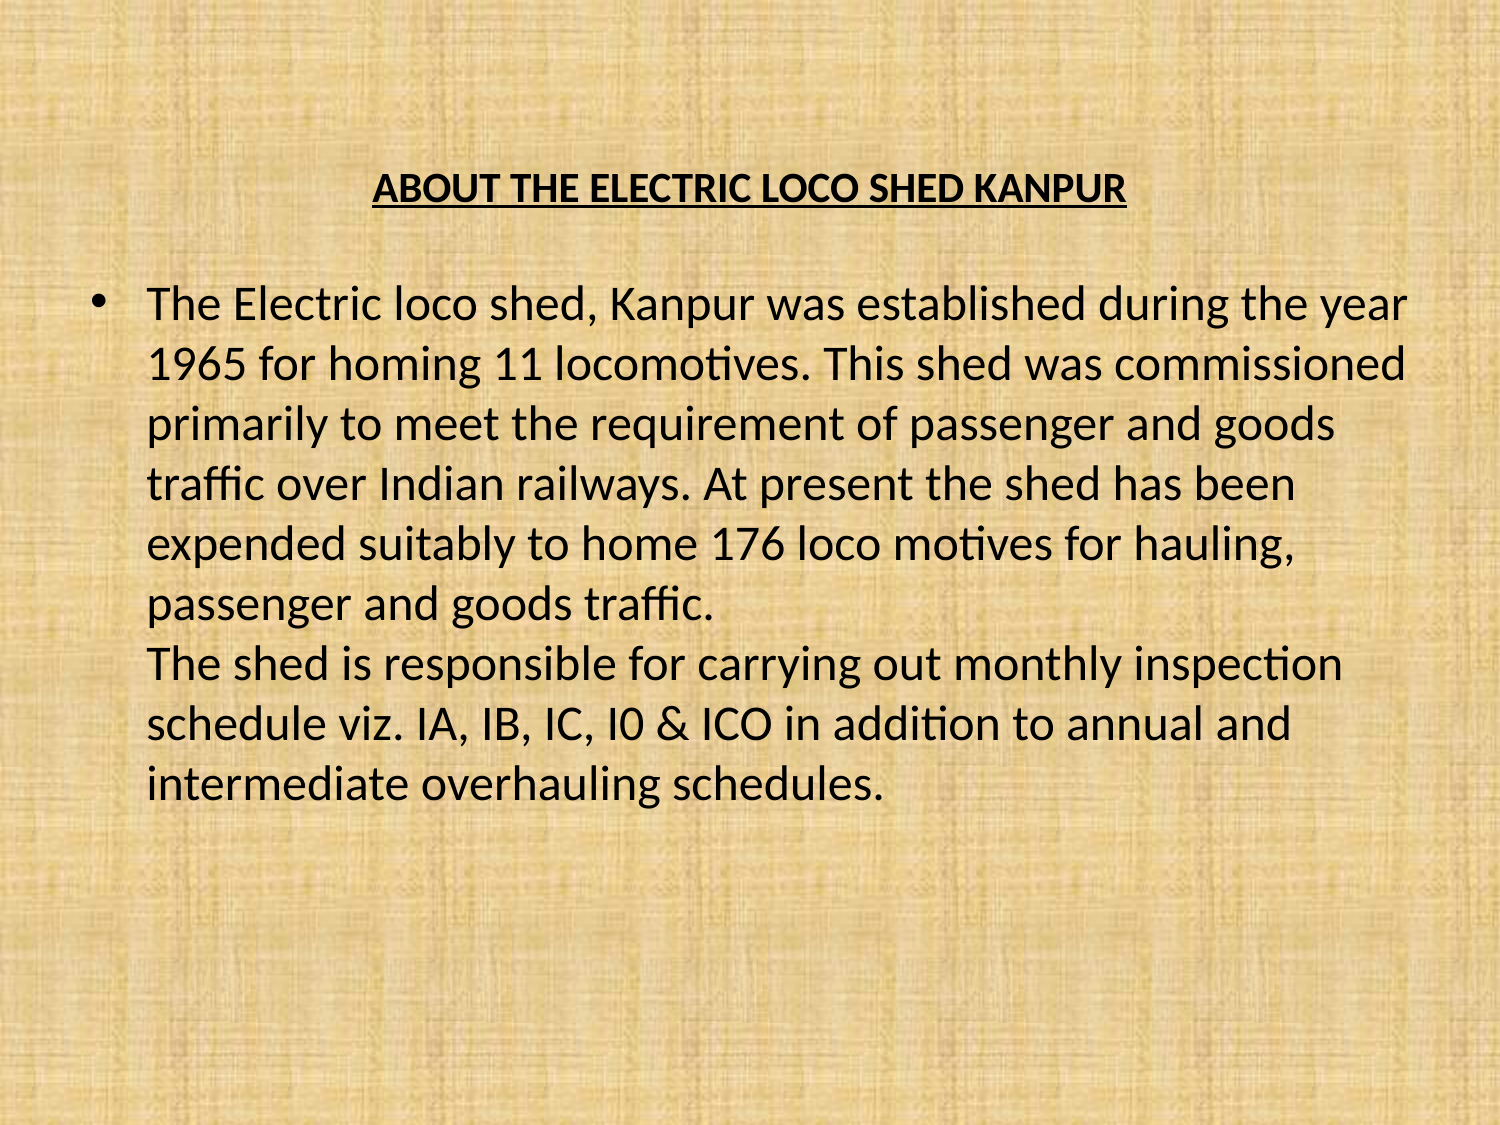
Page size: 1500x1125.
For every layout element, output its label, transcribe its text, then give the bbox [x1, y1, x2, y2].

title ABOUT THE ELECTRIC LOCO SHED KANPUR [75, 149, 1425, 262]
picture [0, 0, 1500, 1125]
list The Electric loco shed, Kanpur was established during the year 1965 for homing 11 locomotives. This shed was commissioned primarily to meet the requirement of passenger and goods traffic over Indian railways. At present the shed has been expended suitably to home 176 loco motives for hauling, passenger and goods traffic. The shed is responsible for carrying out monthly inspection schedule viz. IA, IB, IC, I0 & ICO in addition to annual and intermediate overhauling schedules. [75, 262, 1425, 1005]
